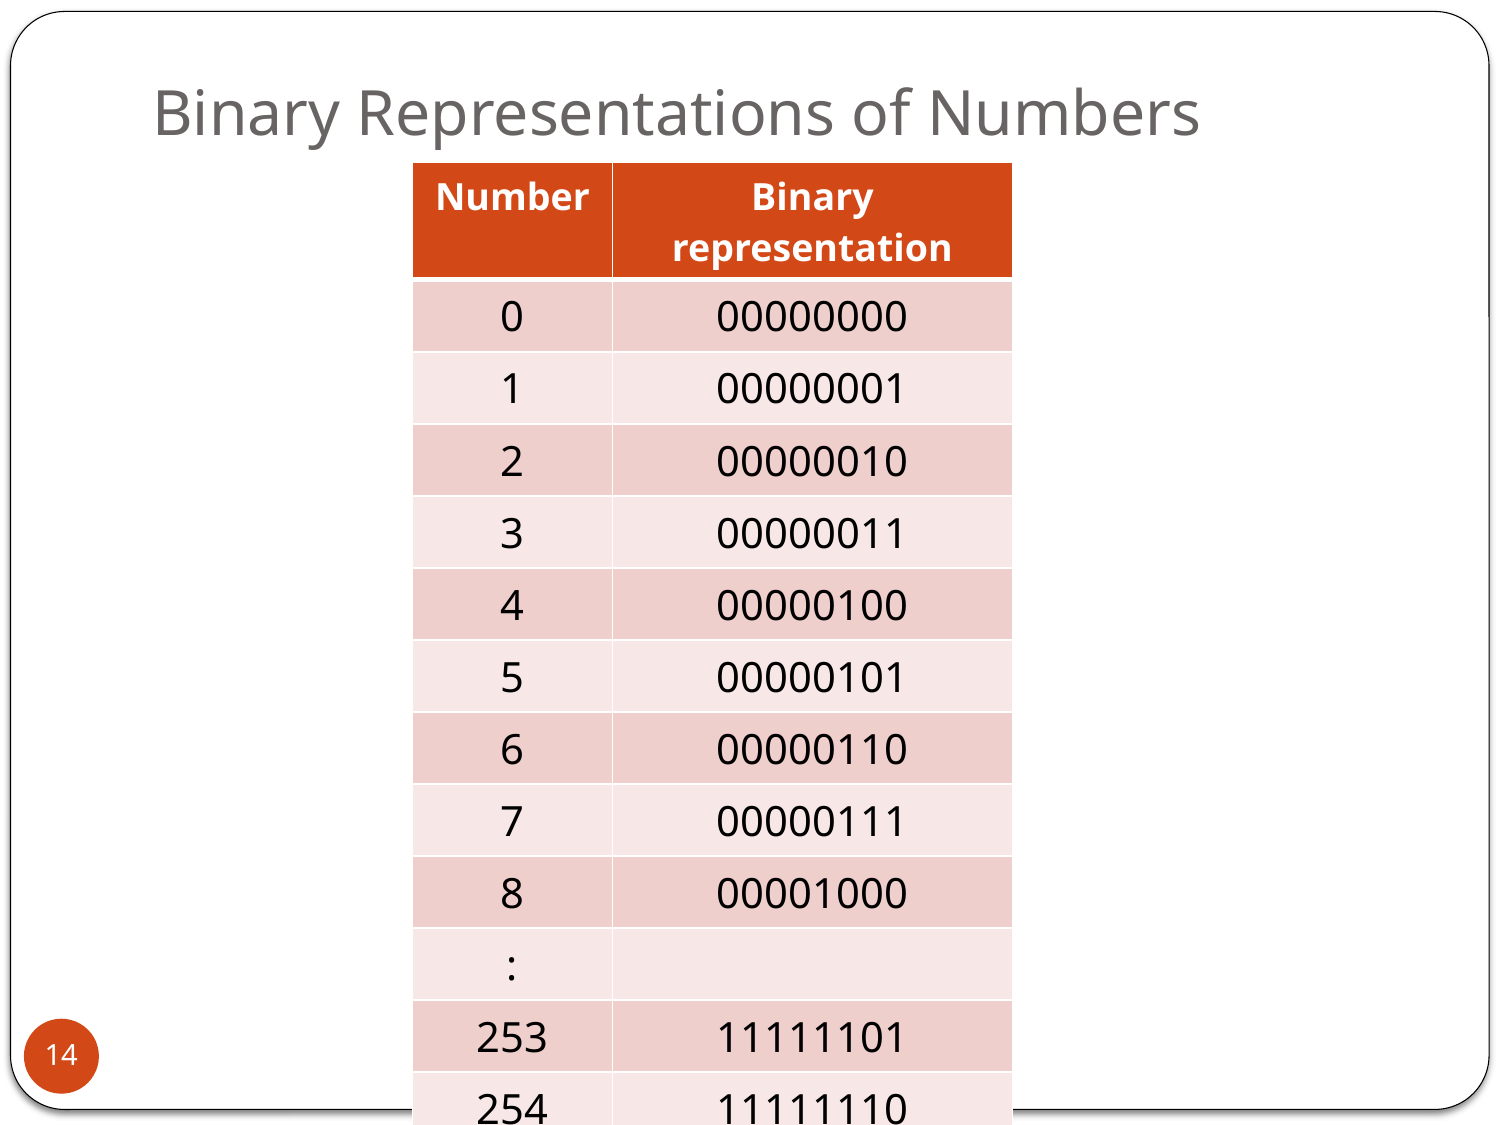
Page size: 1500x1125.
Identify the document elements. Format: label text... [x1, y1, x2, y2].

table_cell : [413, 929, 612, 999]
table_cell [613, 929, 1012, 999]
table_cell 254 [413, 1073, 612, 1125]
table_cell 00000111 [613, 785, 1012, 855]
table_cell 00000101 [613, 641, 1012, 711]
table_cell 00000000 [613, 282, 1012, 351]
title Binary Representations of Numbers [137, 24, 1413, 163]
table_cell 2 [413, 425, 612, 495]
table_cell 00000010 [613, 425, 1012, 495]
table_cell 253 [413, 1001, 612, 1071]
table_cell 1 [413, 353, 612, 423]
table_cell 11111101 [613, 1001, 1012, 1071]
table_cell 8 [413, 857, 612, 927]
table_cell 00000110 [613, 713, 1012, 783]
table_cell 4 [413, 569, 612, 639]
slide_number 14 [23, 1018, 99, 1094]
table_cell 00000001 [613, 353, 1012, 423]
table_cell 3 [413, 497, 612, 567]
table_cell 7 [413, 785, 612, 855]
table_cell 00000100 [613, 569, 1012, 639]
table_cell 11111110 [613, 1073, 1012, 1125]
table_cell 0 [413, 282, 612, 351]
table_header Number [413, 163, 612, 277]
table_cell 00000011 [613, 497, 1012, 567]
table_cell 5 [413, 641, 612, 711]
table_cell 6 [413, 713, 612, 783]
table_header Binary representation [613, 163, 1012, 277]
table_cell 00001000 [613, 857, 1012, 927]
